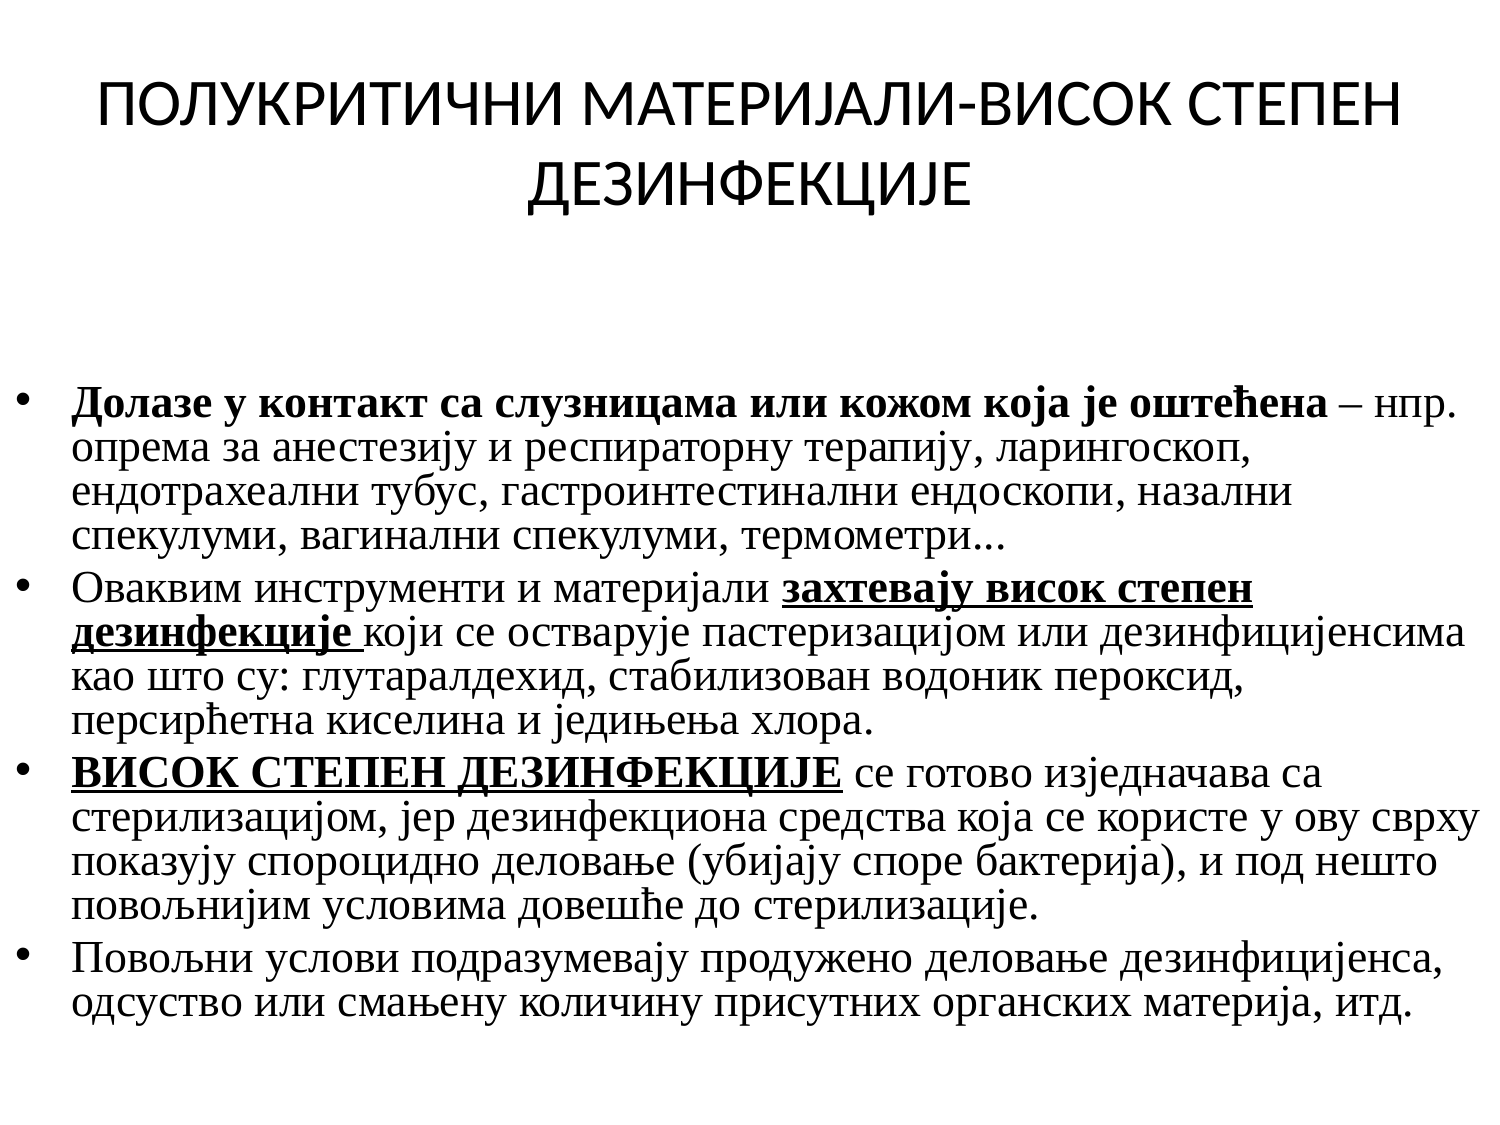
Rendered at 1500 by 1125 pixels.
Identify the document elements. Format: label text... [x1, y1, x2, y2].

list Долазе у контакт са слузницама или кожом која je оштећена – нпр. опрема за анестезију и респираторну терапију, ларингоскоп, ендотрахеални тубус, гастроинтестинални ендоскопи, назални спекулуми, вагинални спекулуми, термометри... Оваквим инструменти и материјали захтевају висок степен дезинфекције који се остварује пастеризацијом или дезинфицијенсима као што су: глутаралдехид, стабилизован водоник пероксид, персирћетна киселина и једињења хлора. ВИСОК СТЕПЕН ДЕЗИНФЕКЦИЈЕ се готово изједначава са стерилизацијом, јер дезинфекциона средства која се користе у ову сврху показују спороцидно деловање (убијају споре бактерија), и под нешто повољнијим условима довешће до стерилизације. Повољни услови подразумевају продужено деловање дезинфицијенса, одсуство или смањену количину присутних органских материја, итд. [0, 375, 1500, 1118]
title ПОЛУКРИТИЧНИ МАТЕРИЈАЛИ-ВИСОК СТЕПЕН ДЕЗИНФЕКЦИЈЕ [75, 45, 1425, 233]
